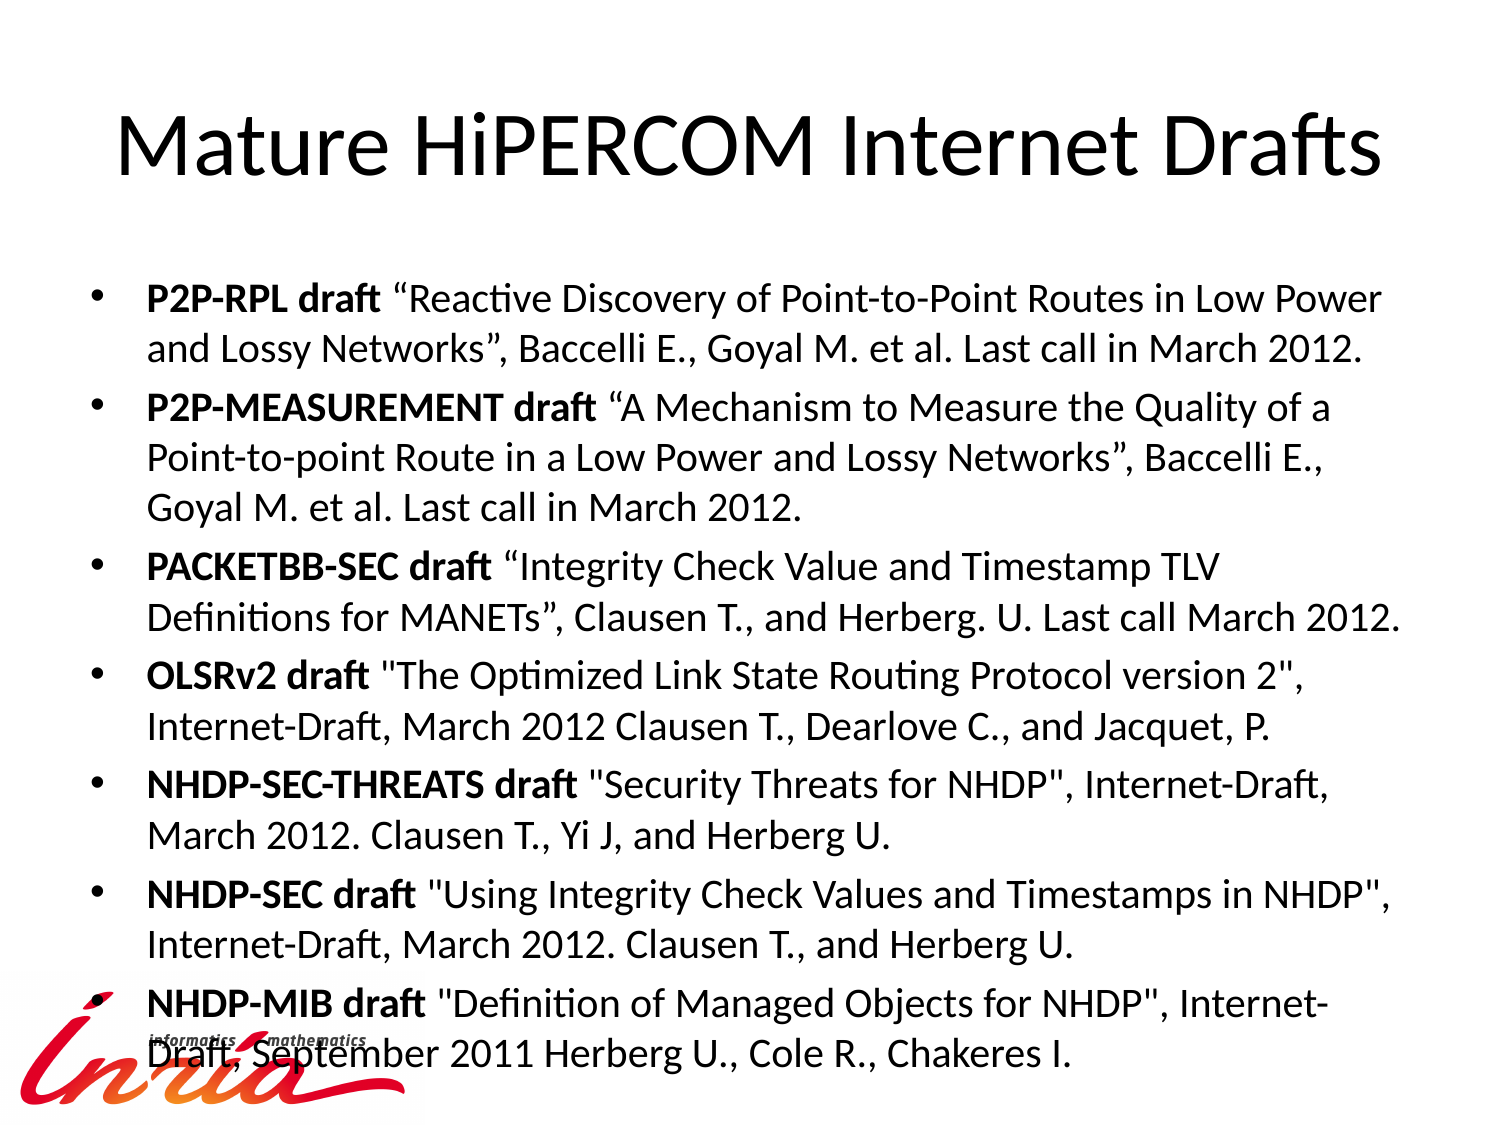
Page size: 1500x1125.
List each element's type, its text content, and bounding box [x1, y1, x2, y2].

title Mature HiPERCOM Internet Drafts [75, 45, 1425, 233]
list P2P-RPL draft “Reactive Discovery of Point-to-Point Routes in Low Power and Lossy Networks”, Baccelli E., Goyal M. et al. Last call in March 2012. P2P-MEASUREMENT draft “A Mechanism to Measure the Quality of a Point-to-point Route in a Low Power and Lossy Networks”, Baccelli E., Goyal M. et al. Last call in March 2012. PACKETBB-SEC draft “Integrity Check Value and Timestamp TLV Definitions for MANETs”, Clausen T., and Herberg. U. Last call March 2012. OLSRv2 draft "The Optimized Link State Routing Protocol version 2", Internet-Draft, March 2012 Clausen T., Dearlove C., and Jacquet, P. NHDP-SEC-THREATS draft "Security Threats for NHDP", Internet-Draft, March 2012. Clausen T., Yi J, and Herberg U. NHDP-SEC draft "Using Integrity Check Values and Timestamps in NHDP", Internet-Draft, March 2012. Clausen T., and Herberg U. NHDP-MIB draft "Definition of Managed Objects for NHDP", Internet-Draft, September 2011 Herberg U., Cole R., Chakeres I. [75, 262, 1425, 1125]
picture [0, 971, 75, 1125]
